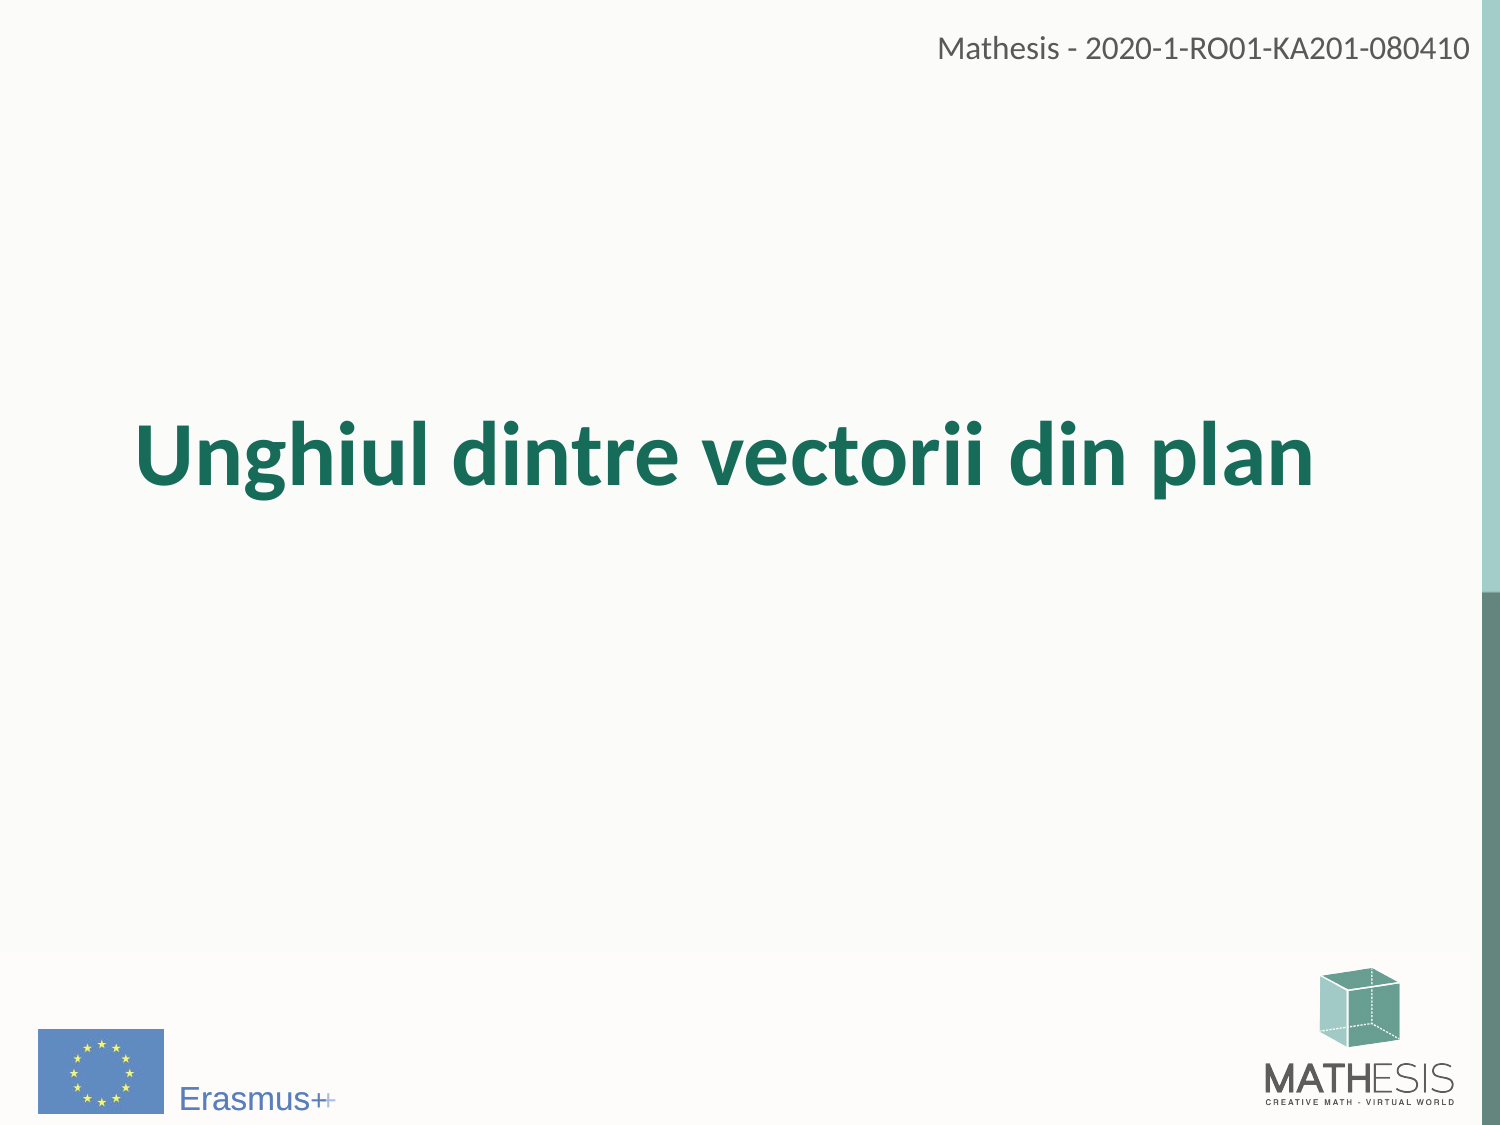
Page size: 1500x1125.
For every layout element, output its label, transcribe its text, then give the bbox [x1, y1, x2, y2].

title Unghiul dintre vectorii din plan [46, 386, 1405, 628]
